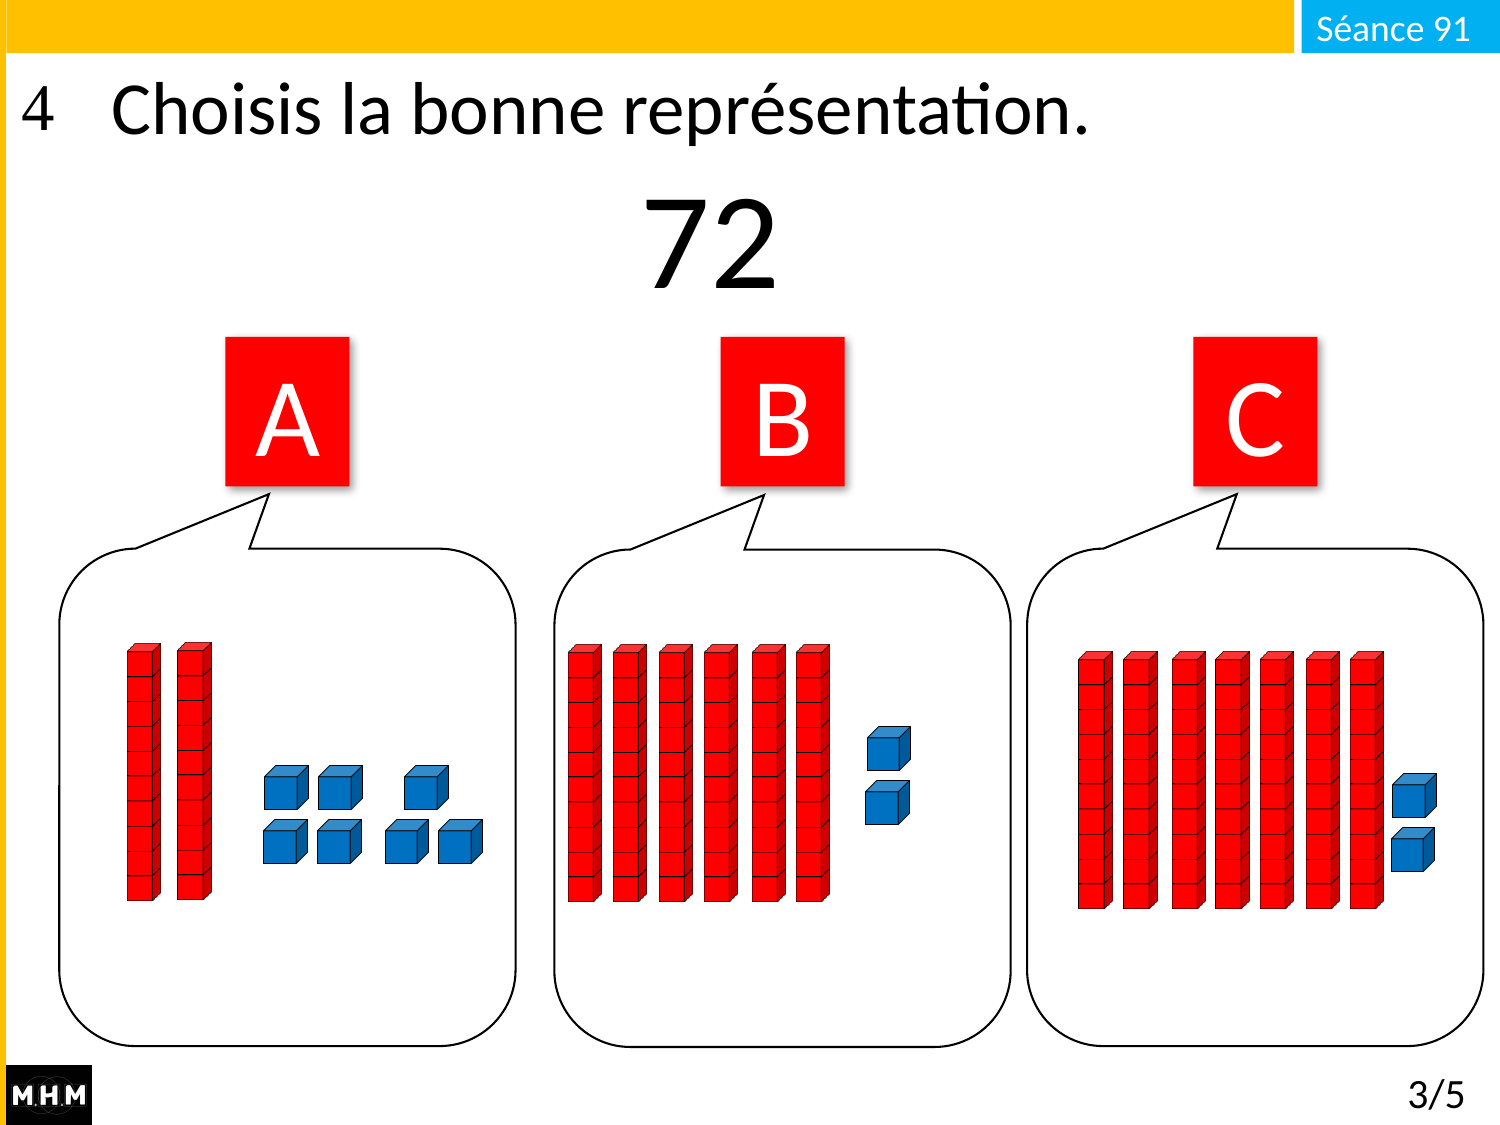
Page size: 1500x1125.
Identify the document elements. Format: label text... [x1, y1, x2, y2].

title Choisis la bonne représentation. [96, 60, 1391, 160]
picture [315, 763, 365, 811]
text_box A [225, 336, 350, 487]
picture [381, 817, 431, 865]
picture [1169, 649, 1209, 911]
text_box B [720, 336, 845, 487]
picture [862, 778, 912, 826]
picture [566, 642, 605, 904]
text_box [58, 492, 517, 1048]
picture [1076, 649, 1116, 911]
picture [175, 640, 215, 902]
picture [657, 642, 696, 904]
picture [125, 641, 164, 903]
picture [1304, 649, 1343, 911]
picture [261, 763, 311, 811]
picture [6, 1065, 92, 1125]
picture [1348, 649, 1437, 911]
picture [1389, 771, 1439, 819]
picture [702, 642, 741, 904]
picture [863, 724, 913, 772]
picture [1121, 649, 1161, 911]
picture [401, 763, 451, 811]
picture [1213, 649, 1253, 911]
picture [794, 642, 833, 904]
picture [611, 642, 650, 904]
picture [260, 817, 310, 865]
picture [314, 817, 364, 865]
list 3/5 [1373, 1064, 1500, 1125]
text_box [553, 493, 1012, 1049]
text_box 72 [499, 143, 922, 324]
picture [1258, 649, 1297, 911]
picture [435, 817, 485, 865]
picture [750, 642, 789, 904]
text_box [1026, 492, 1485, 1048]
text_box C [1193, 336, 1318, 487]
